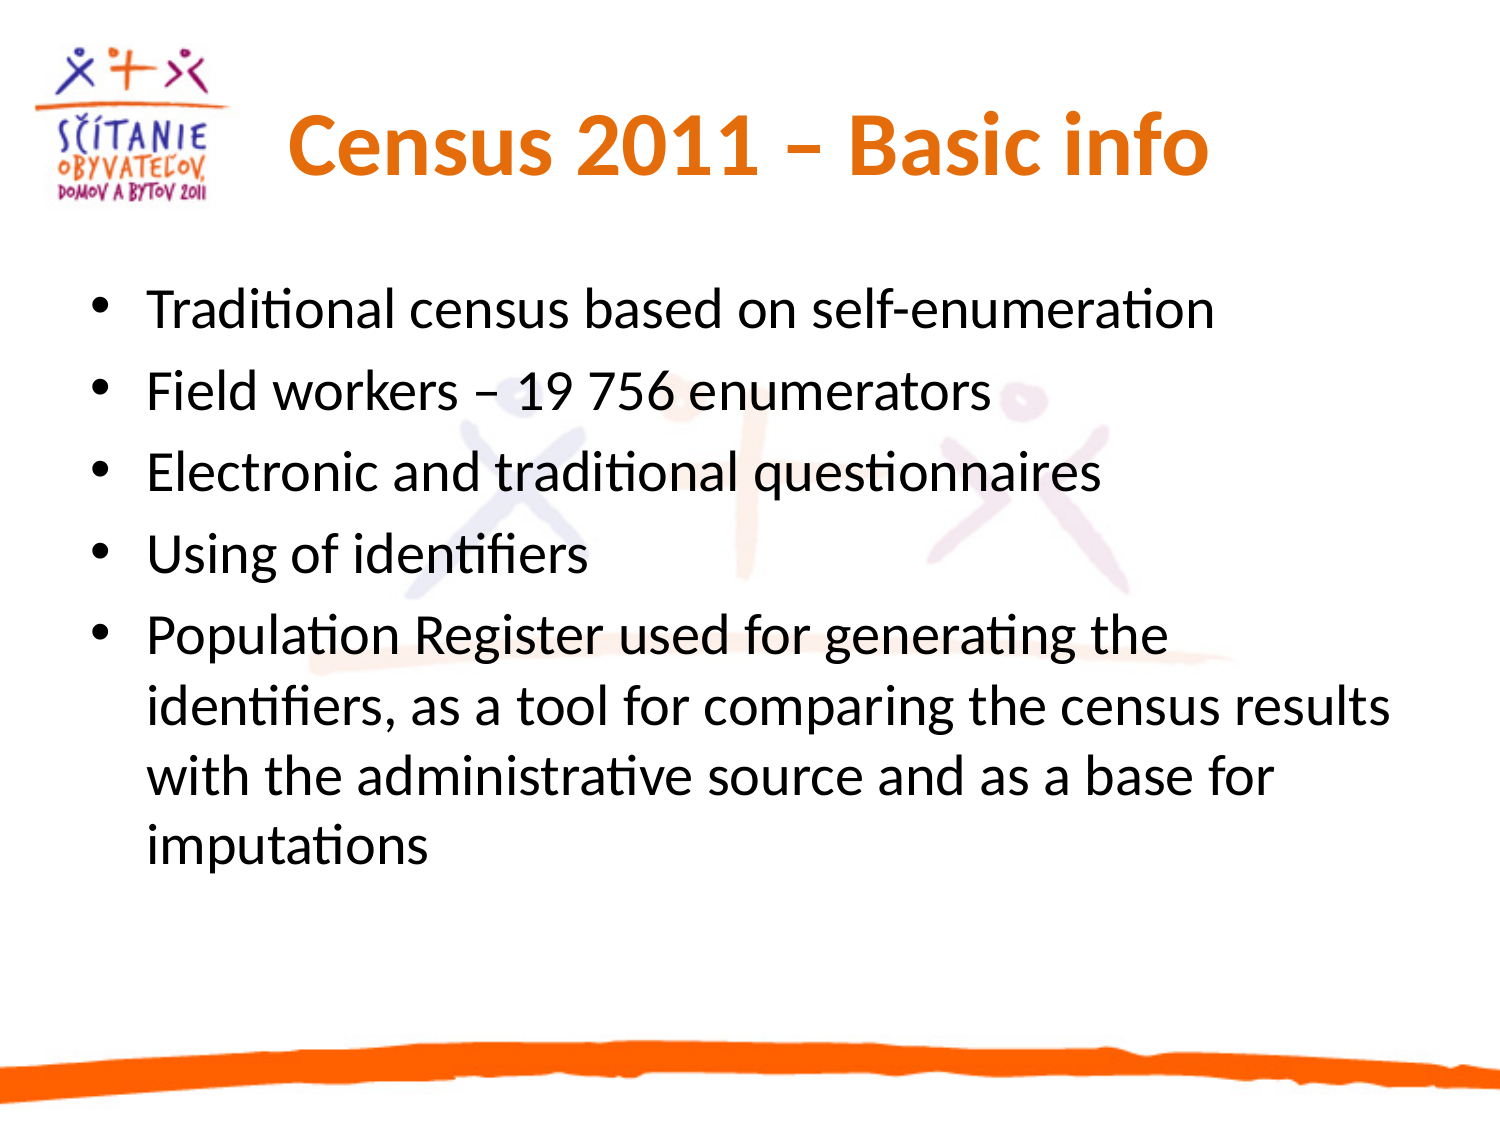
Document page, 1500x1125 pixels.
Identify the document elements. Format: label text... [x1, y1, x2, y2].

picture [0, 0, 1500, 1125]
list Traditional census based on self-enumeration Field workers – 19 756 enumerators Electronic and traditional questionnaires Using of identifiers Population Register used for generating the identifiers, as a tool for comparing the census results with the administrative source and as a base for imputations [74, 262, 1426, 1006]
title Census 2011 – Basic info [74, 44, 1426, 233]
